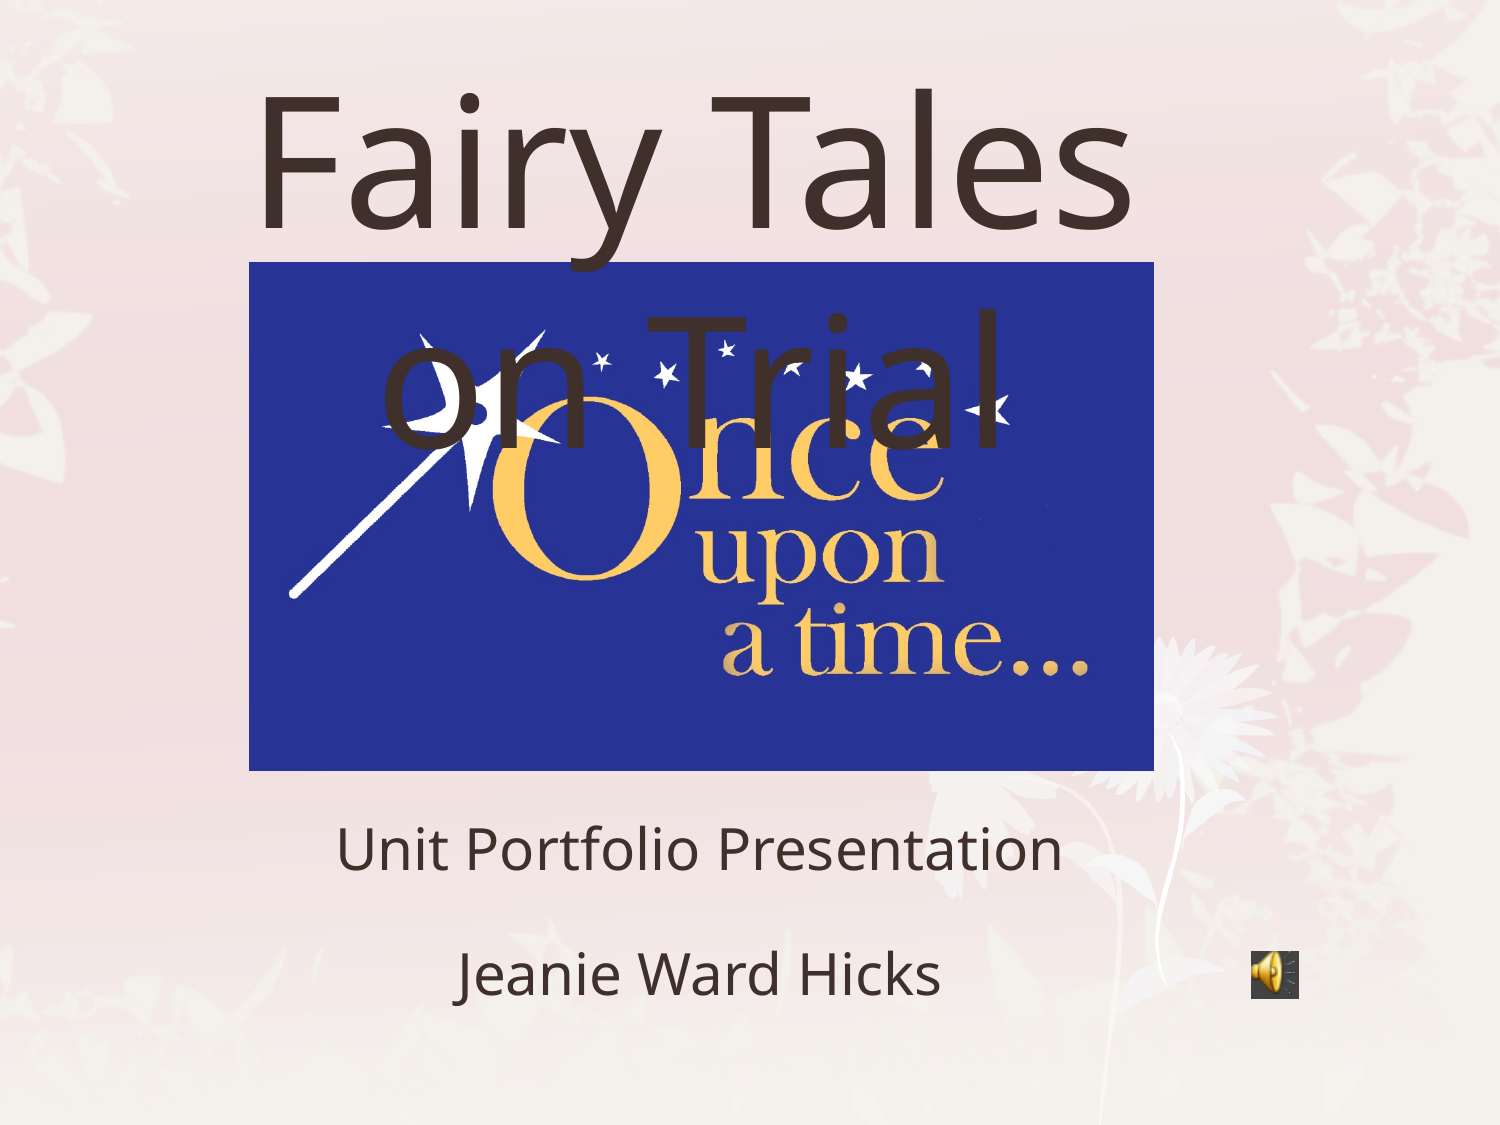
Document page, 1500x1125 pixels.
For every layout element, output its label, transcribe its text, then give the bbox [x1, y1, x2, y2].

text_box Fairy Tales on Trial [199, 37, 1188, 492]
subtitle Unit Portfolio Presentation Jeanie Ward Hicks [174, 787, 1225, 1075]
picture [0, 0, 1500, 1125]
